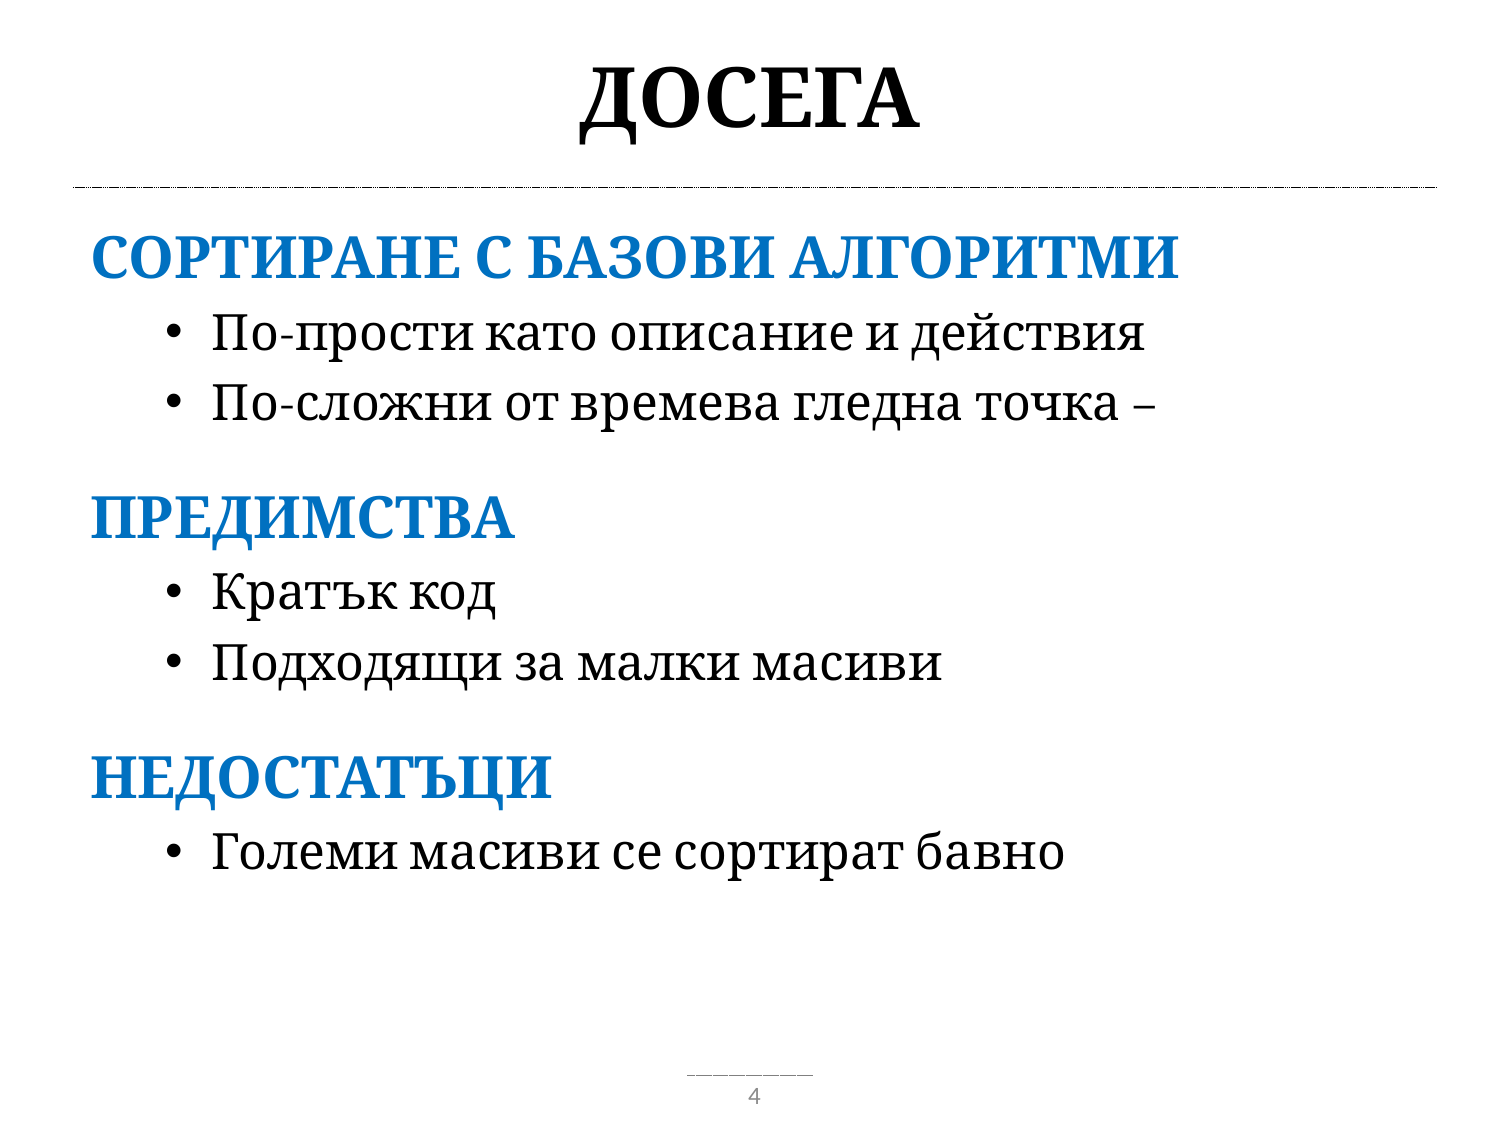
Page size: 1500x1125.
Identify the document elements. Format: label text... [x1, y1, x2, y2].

slide_number 4 [579, 1065, 930, 1125]
title Досега [0, 0, 1500, 188]
